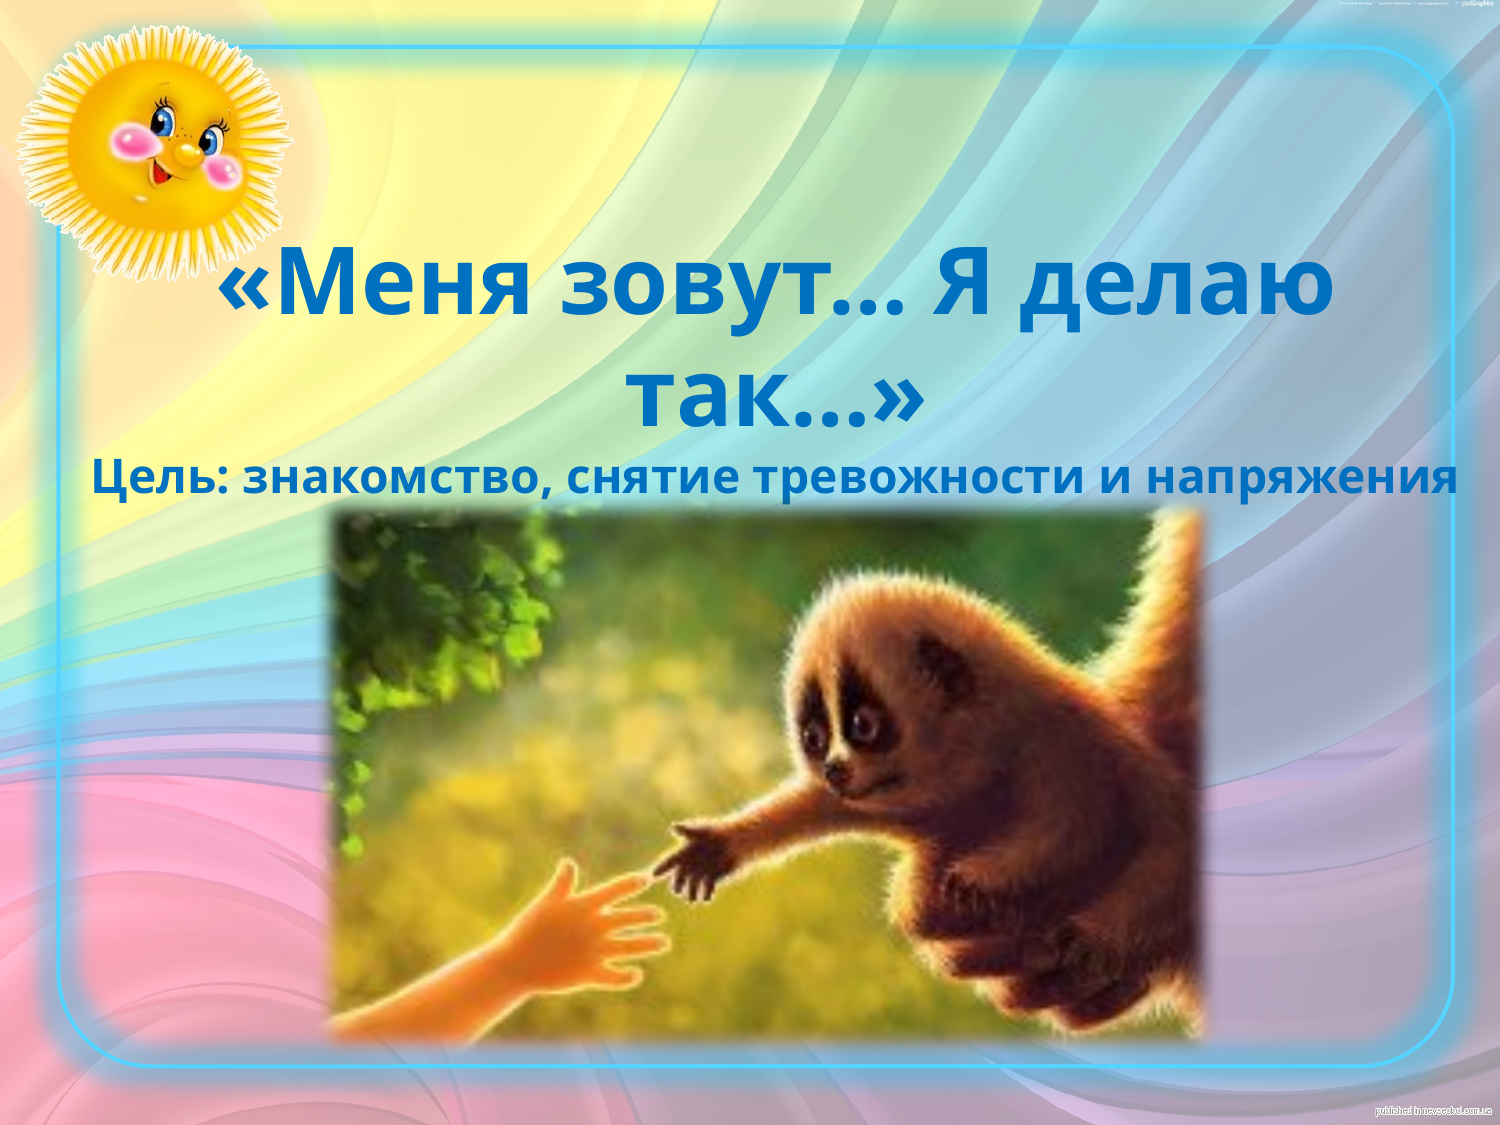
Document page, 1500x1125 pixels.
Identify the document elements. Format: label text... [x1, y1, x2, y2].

picture [11, 11, 340, 340]
picture [312, 491, 1221, 1059]
title «Меня зовут… Я делаю так…» Цель: знакомство, снятие тревожности и напряжения [53, 231, 1500, 492]
